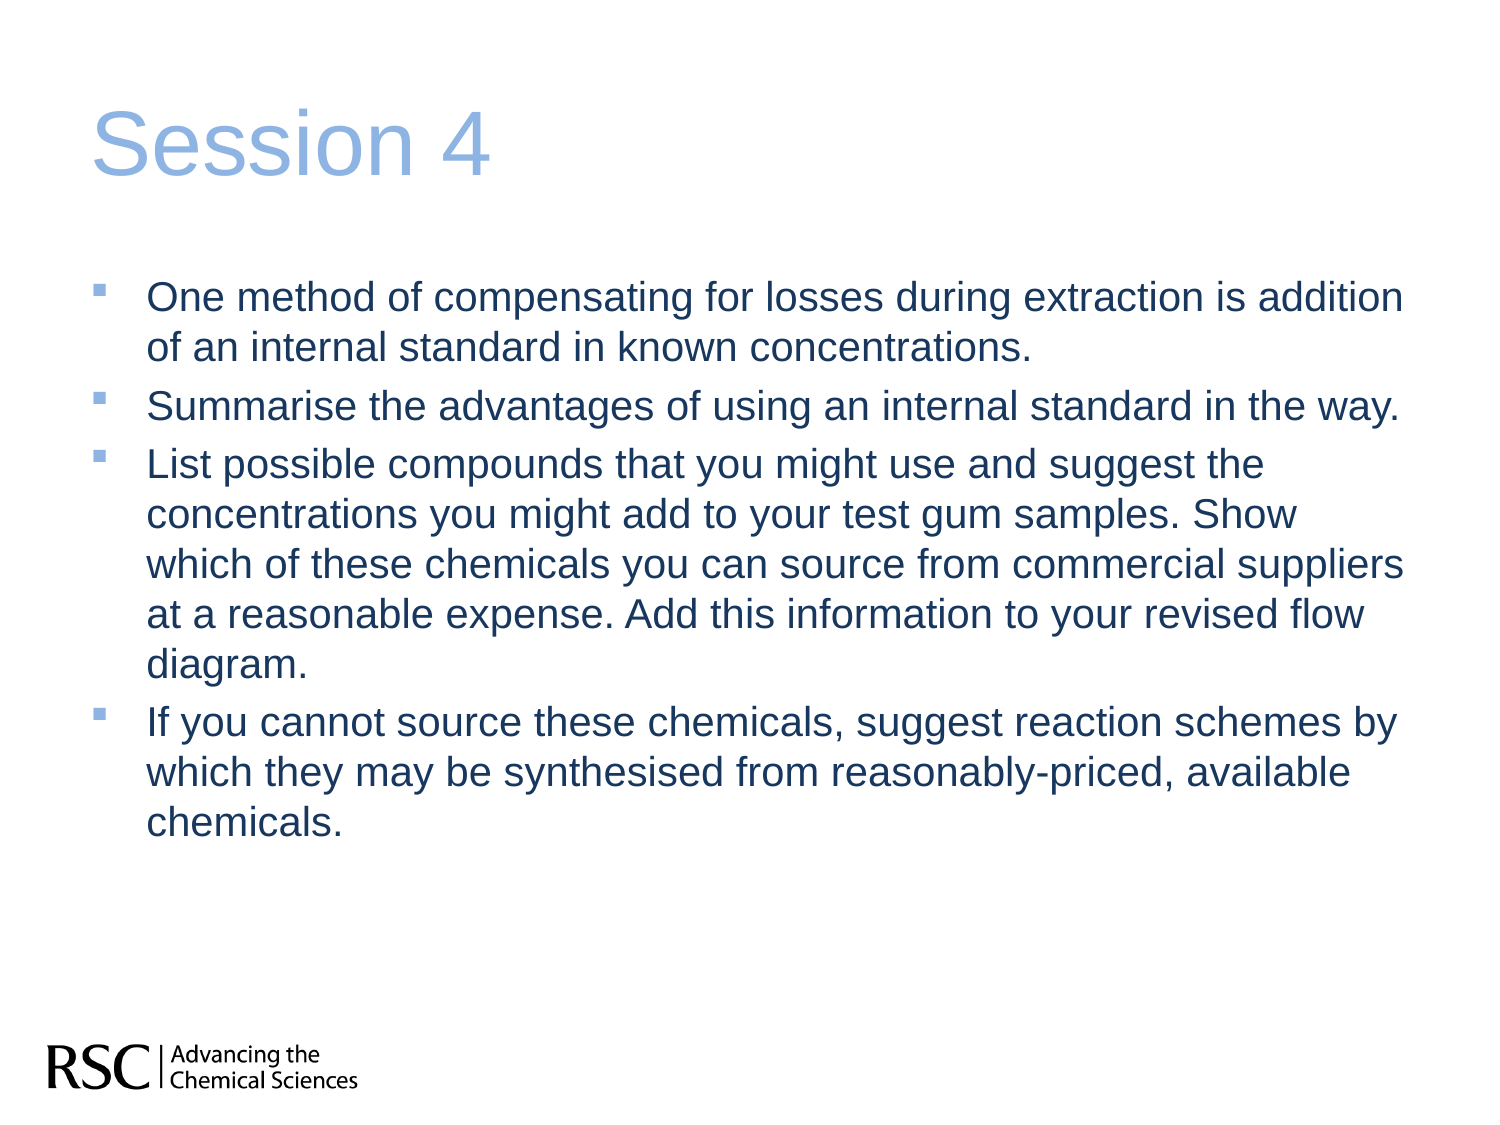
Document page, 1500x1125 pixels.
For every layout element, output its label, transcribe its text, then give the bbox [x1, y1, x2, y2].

title Session 4 [75, 45, 1425, 233]
list One method of compensating for losses during extraction is addition of an internal standard in known concentrations. Summarise the advantages of using an internal standard in the way. List possible compounds that you might use and suggest the concentrations you might add to your test gum samples. Show which of these chemicals you can source from commercial suppliers at a reasonable expense. Add this information to your revised flow diagram. If you cannot source these chemicals, suggest reaction schemes by which they may be synthesised from reasonably-priced, available chemicals. [75, 262, 1425, 1005]
